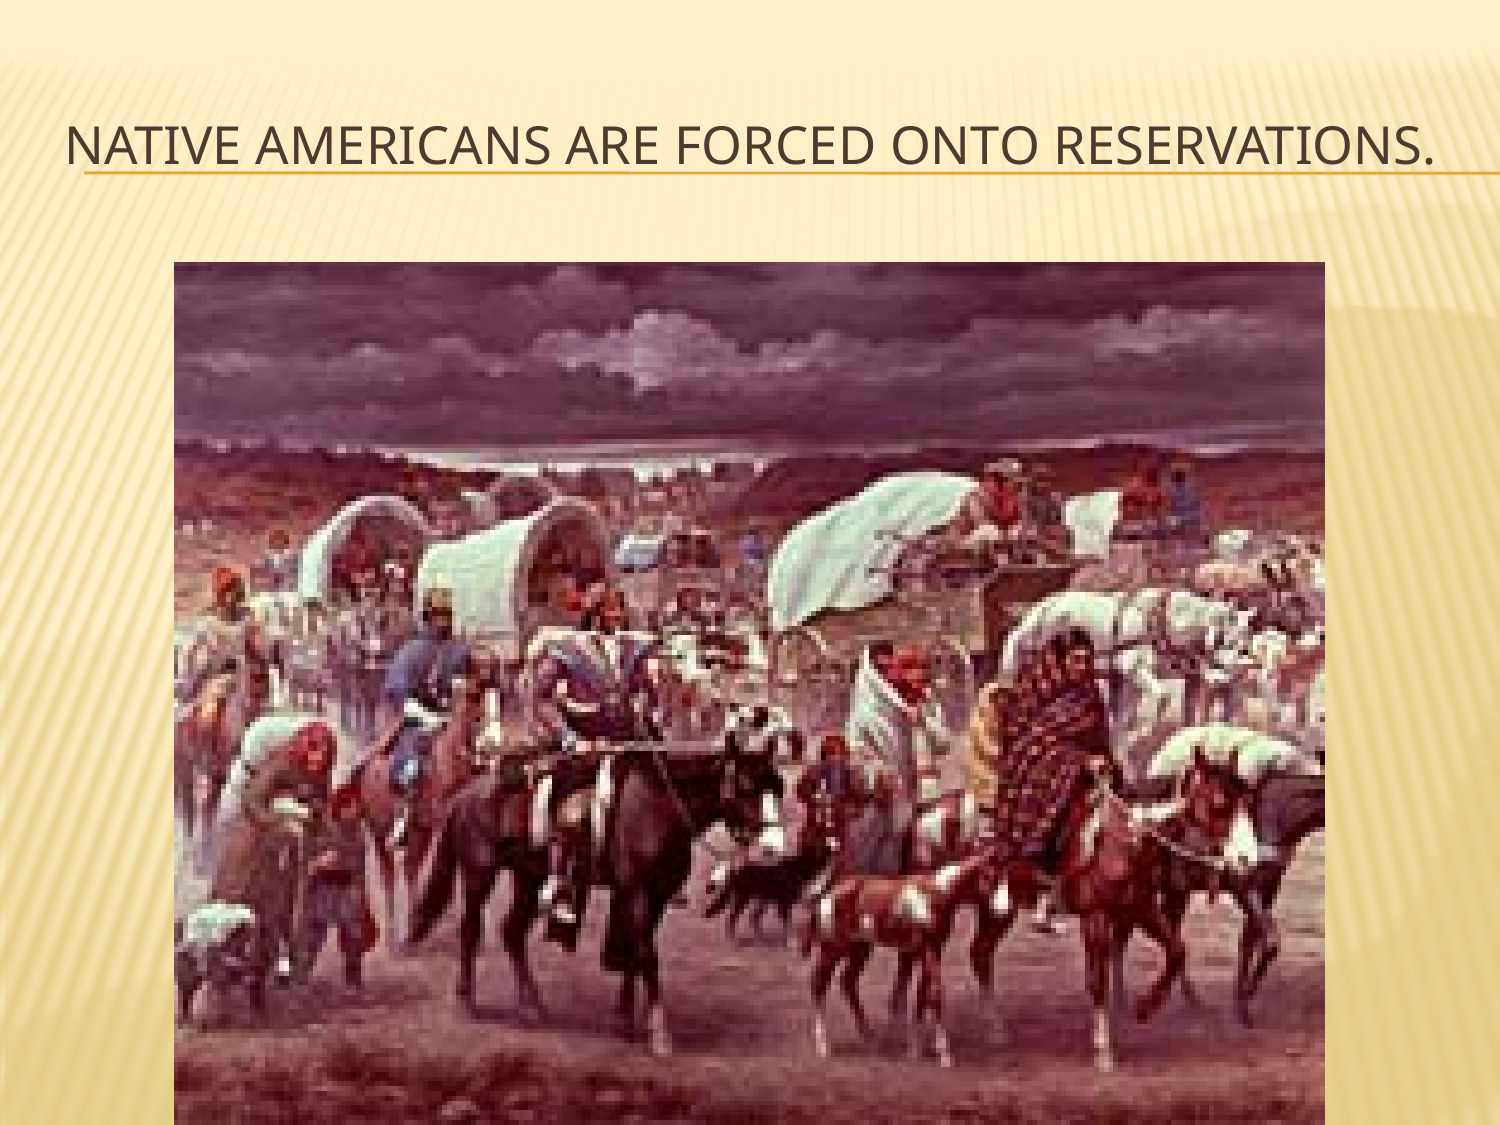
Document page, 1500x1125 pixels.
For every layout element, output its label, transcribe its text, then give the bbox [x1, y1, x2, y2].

picture [174, 262, 1326, 1125]
title Native Americans are forced onto reservations. [50, 75, 1475, 213]
